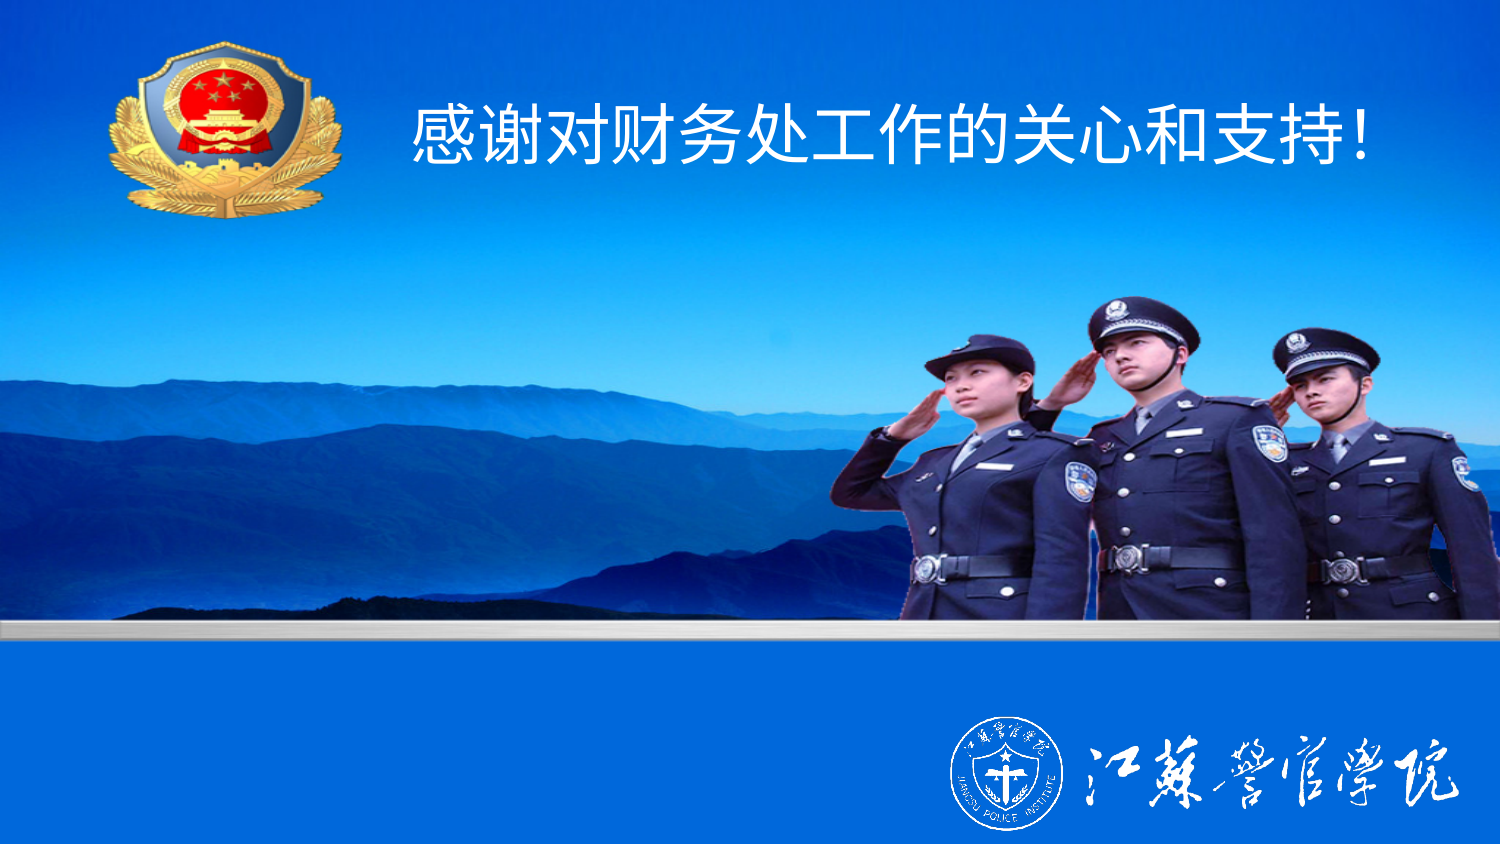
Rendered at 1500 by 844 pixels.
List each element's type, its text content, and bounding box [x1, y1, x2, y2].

title 感谢对财务处工作的关心和支持！ [395, 67, 1436, 198]
picture [0, 0, 1500, 844]
